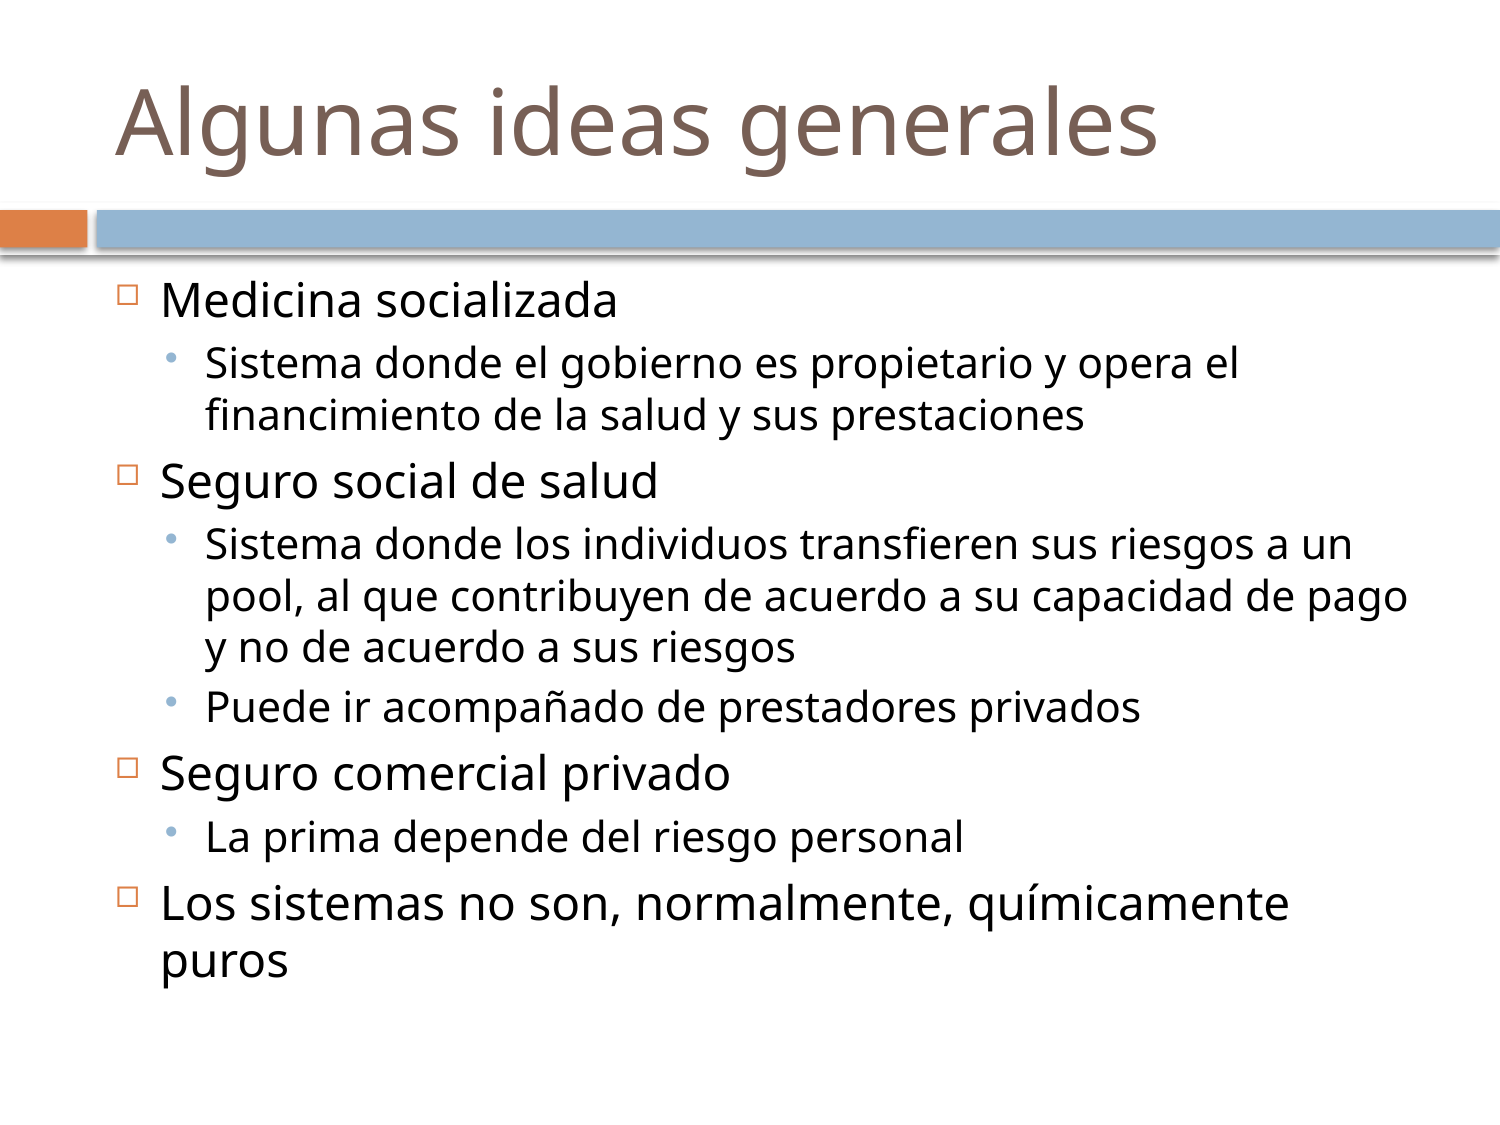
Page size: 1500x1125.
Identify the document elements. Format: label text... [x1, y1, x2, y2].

title Algunas ideas generales [100, 37, 1438, 200]
list Medicina socializada Sistema donde el gobierno es propietario y opera el financimiento de la salud y sus prestaciones Seguro social de salud Sistema donde los individuos transfieren sus riesgos a un pool, al que contribuyen de acuerdo a su capacidad de pago y no de acuerdo a sus riesgos Puede ir acompañado de prestadores privados Seguro comercial privado La prima depende del riesgo personal Los sistemas no son, normalmente, químicamente puros [100, 262, 1438, 1000]
